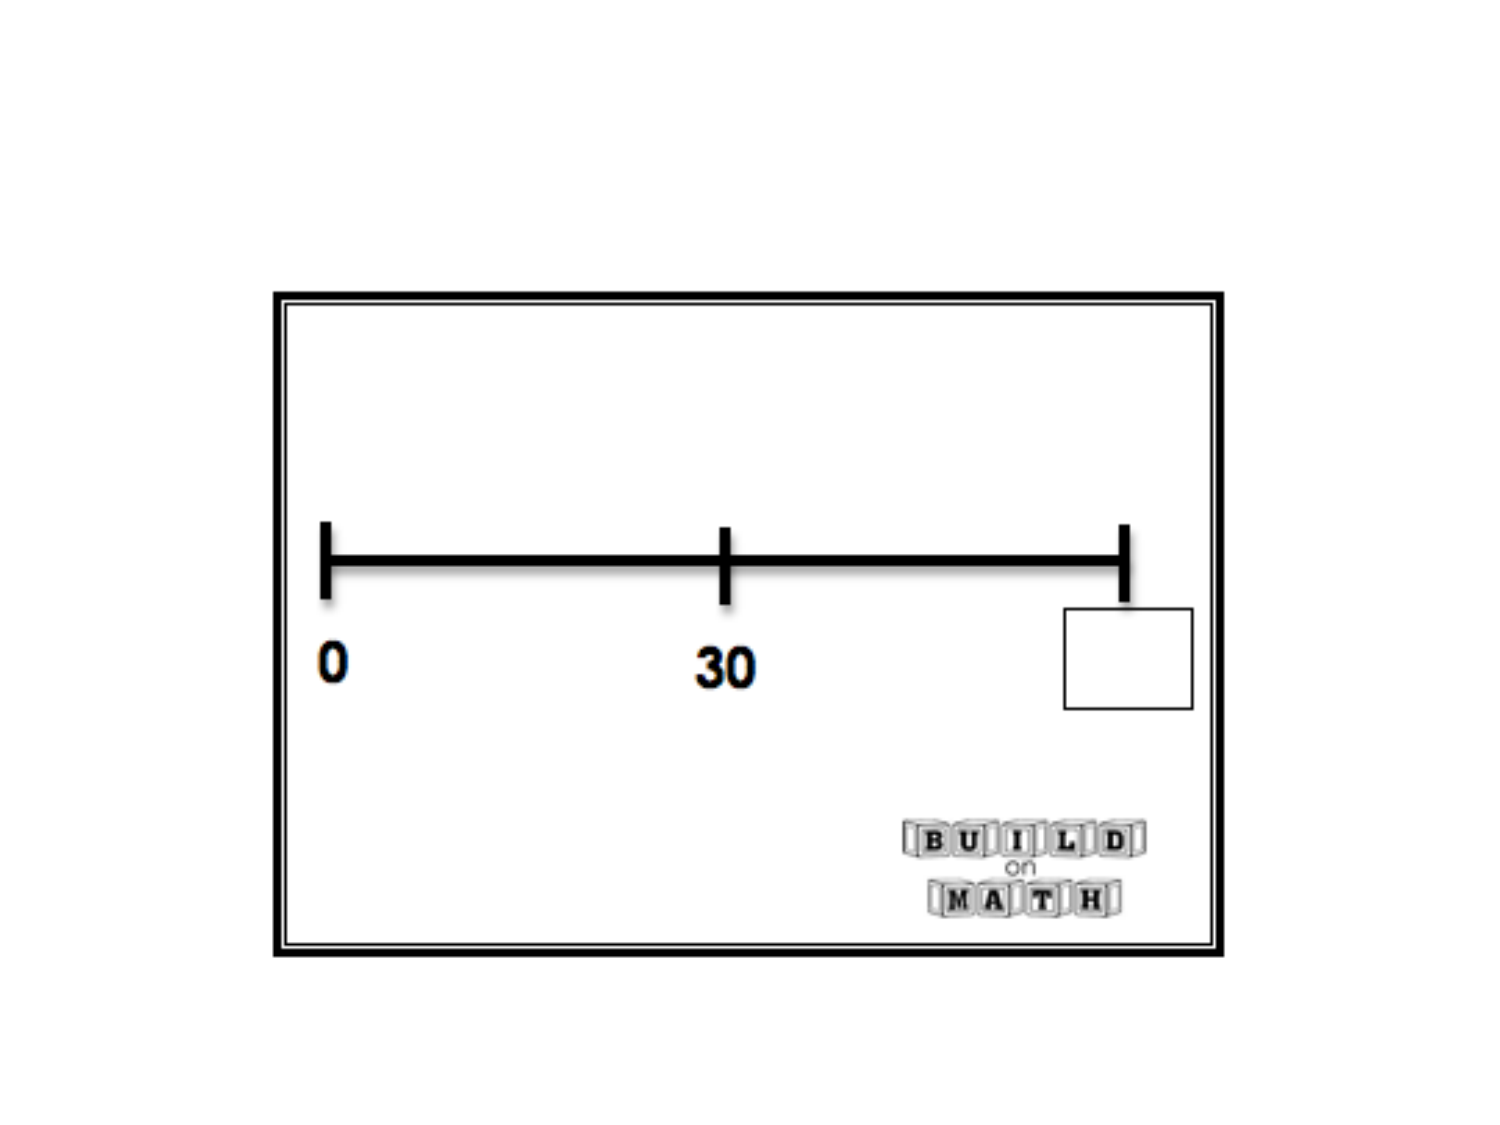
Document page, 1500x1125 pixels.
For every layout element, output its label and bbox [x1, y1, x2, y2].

list [74, 262, 1426, 1006]
